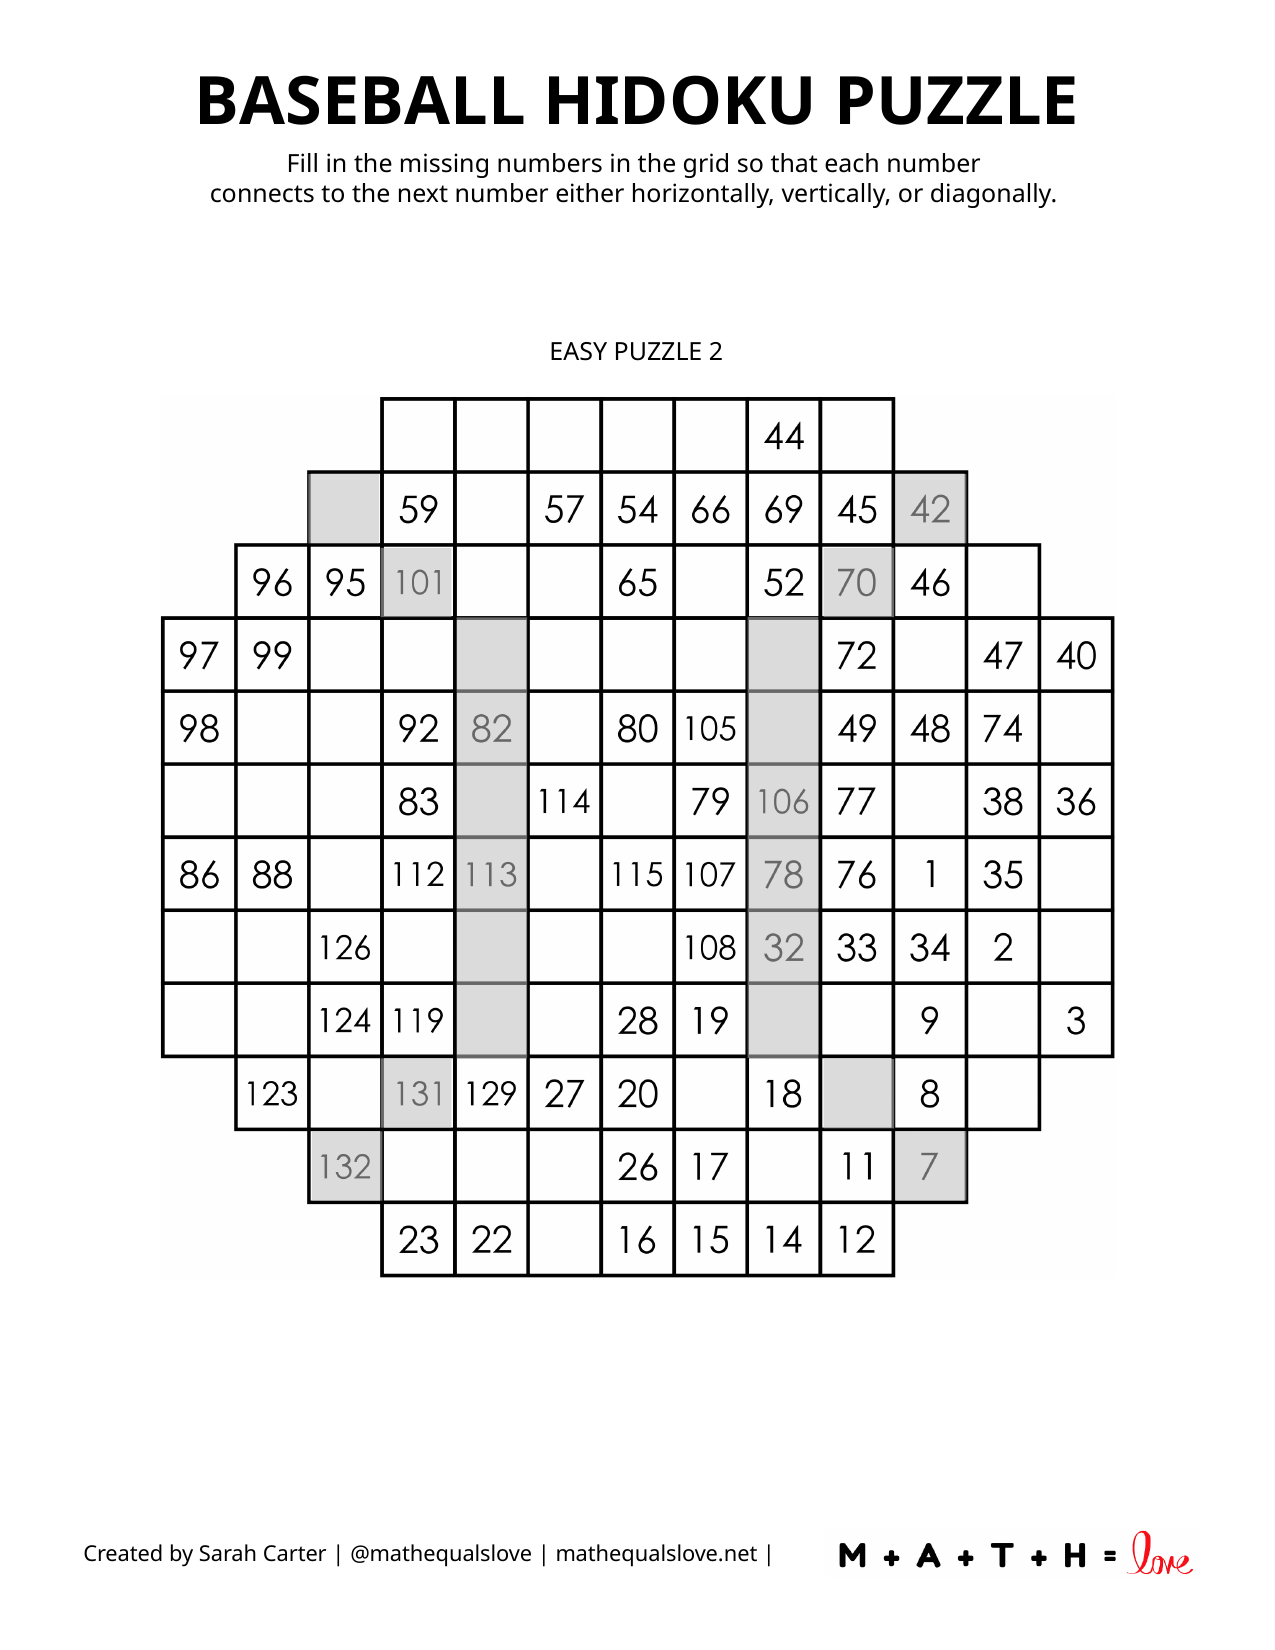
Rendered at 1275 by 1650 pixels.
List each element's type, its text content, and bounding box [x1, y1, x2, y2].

picture [826, 1528, 1203, 1579]
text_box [307, 473, 967, 1202]
picture [158, 395, 1117, 1280]
text_box EASY PUZZLE 2 [158, 335, 1115, 387]
text_box Created by Sarah Carter | @mathequalslove | mathequalslove.net | [68, 1532, 826, 1574]
text_box Fill in the missing numbers in the grid so that each number connects to the next number either horizontally, vertically, or diagonally. [0, 140, 1275, 216]
text_box BASEBALL HIDOKU PUZZLE [65, 50, 1210, 140]
